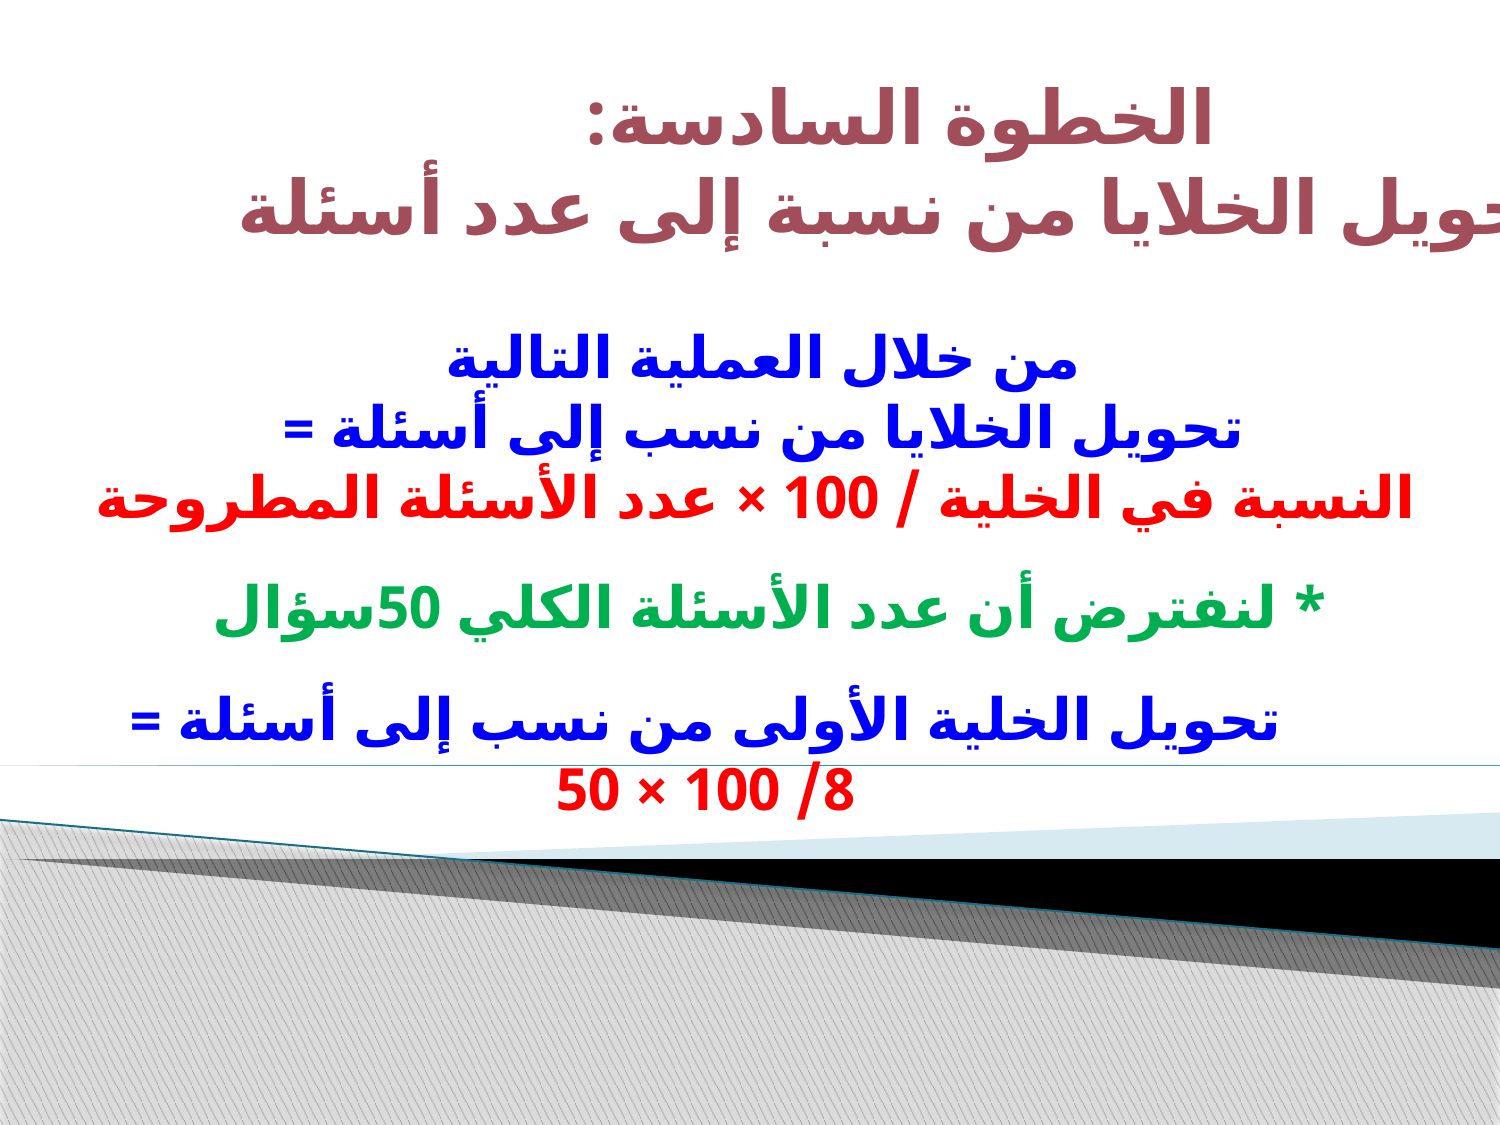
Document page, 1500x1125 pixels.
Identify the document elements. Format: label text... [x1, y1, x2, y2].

text_box تحويل الخلية الأولى من نسب إلى أسئلة = 8/ 100 × 50 [99, 674, 1298, 830]
text_box من خلال العملية التالية تحويل الخلايا من نسب إلى أسئلة = النسبة في الخلية / 100 × عدد الأسئلة المطروحة [80, 312, 1431, 538]
text_box الخطوة السادسة: تحويل الخلايا من نسبة إلى عدد أسئلة [222, 62, 1500, 258]
text_box * لنفترض أن عدد الأسئلة الكلي 50سؤال [198, 562, 1344, 648]
picture [5, 859, 1500, 989]
